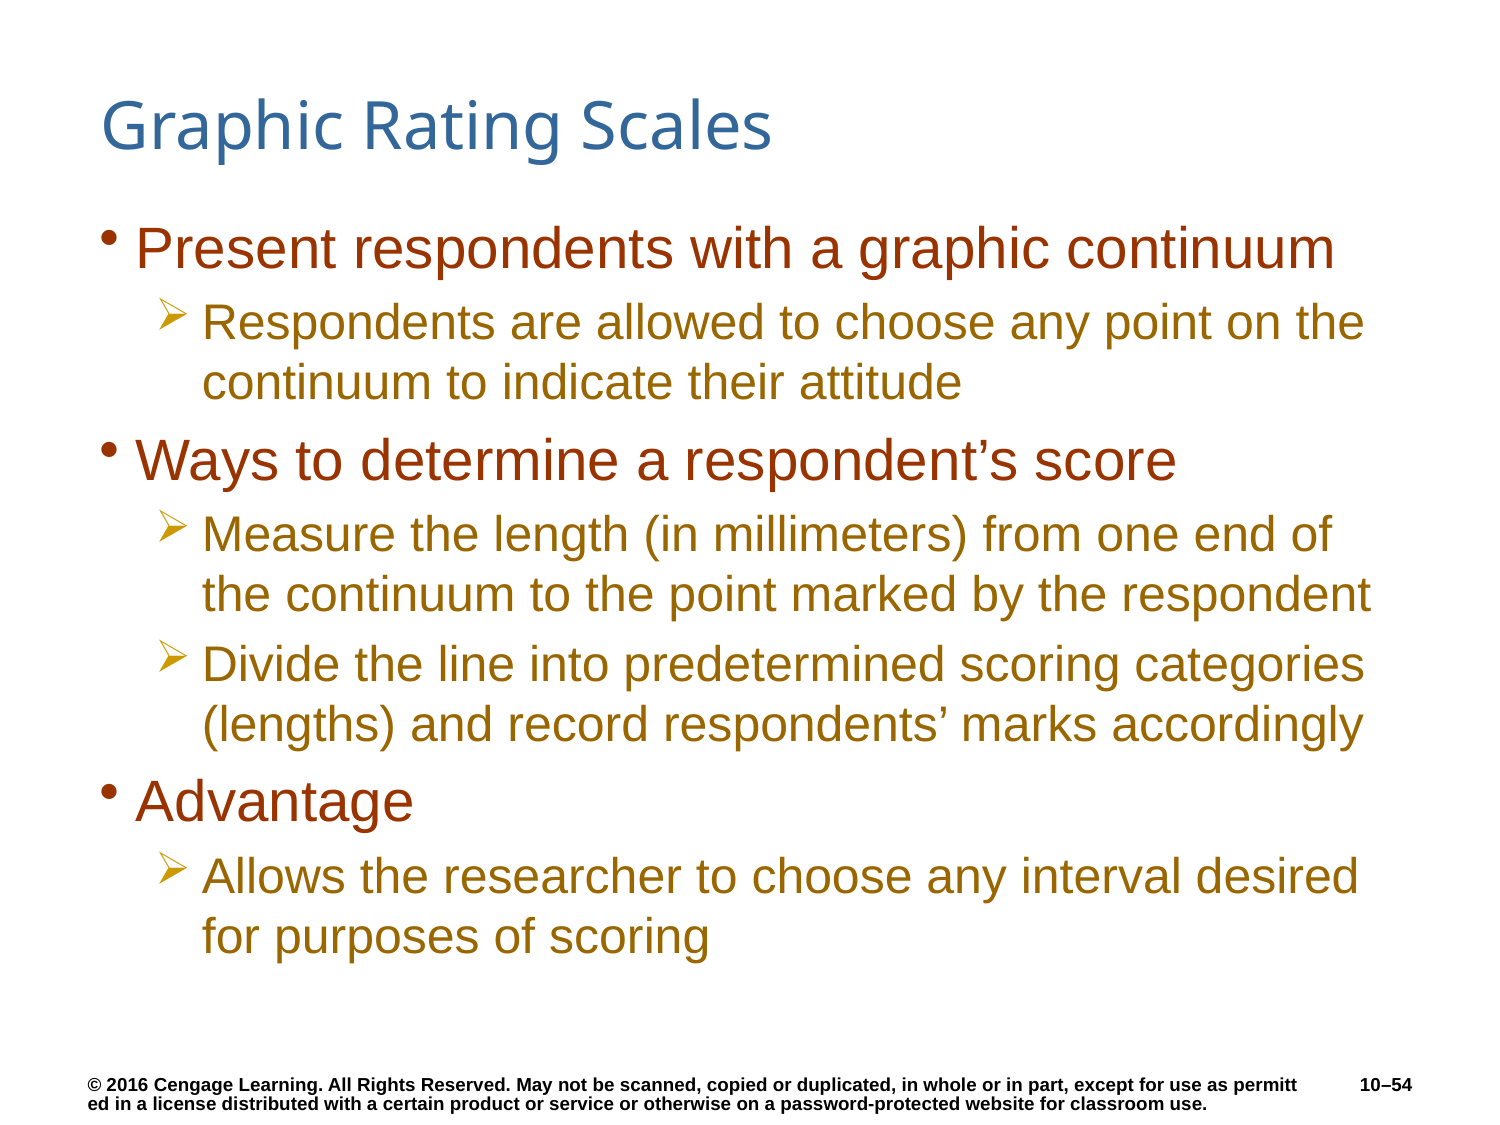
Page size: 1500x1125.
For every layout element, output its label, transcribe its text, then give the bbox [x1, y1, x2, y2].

title Graphic Rating Scales [85, 75, 1411, 171]
slide_number 10–54 [1050, 1042, 1413, 1103]
footer © 2016 Cengage Learning. All Rights Reserved. May not be scanned, copied or duplicated, in whole or in part, except for use as permitted in a license distributed with a certain product or service or otherwise on a password-protected website for classroom use. [87, 1057, 1050, 1103]
list Present respondents with a graphic continuum Respondents are allowed to choose any point on the continuum to indicate their attitude Ways to determine a respondent’s score Measure the length (in millimeters) from one end of the continuum to the point marked by the respondent Divide the line into predetermined scoring categories (lengths) and record respondents’ marks accordingly Advantage Allows the researcher to choose any interval desired for purposes of scoring [84, 202, 1414, 1013]
